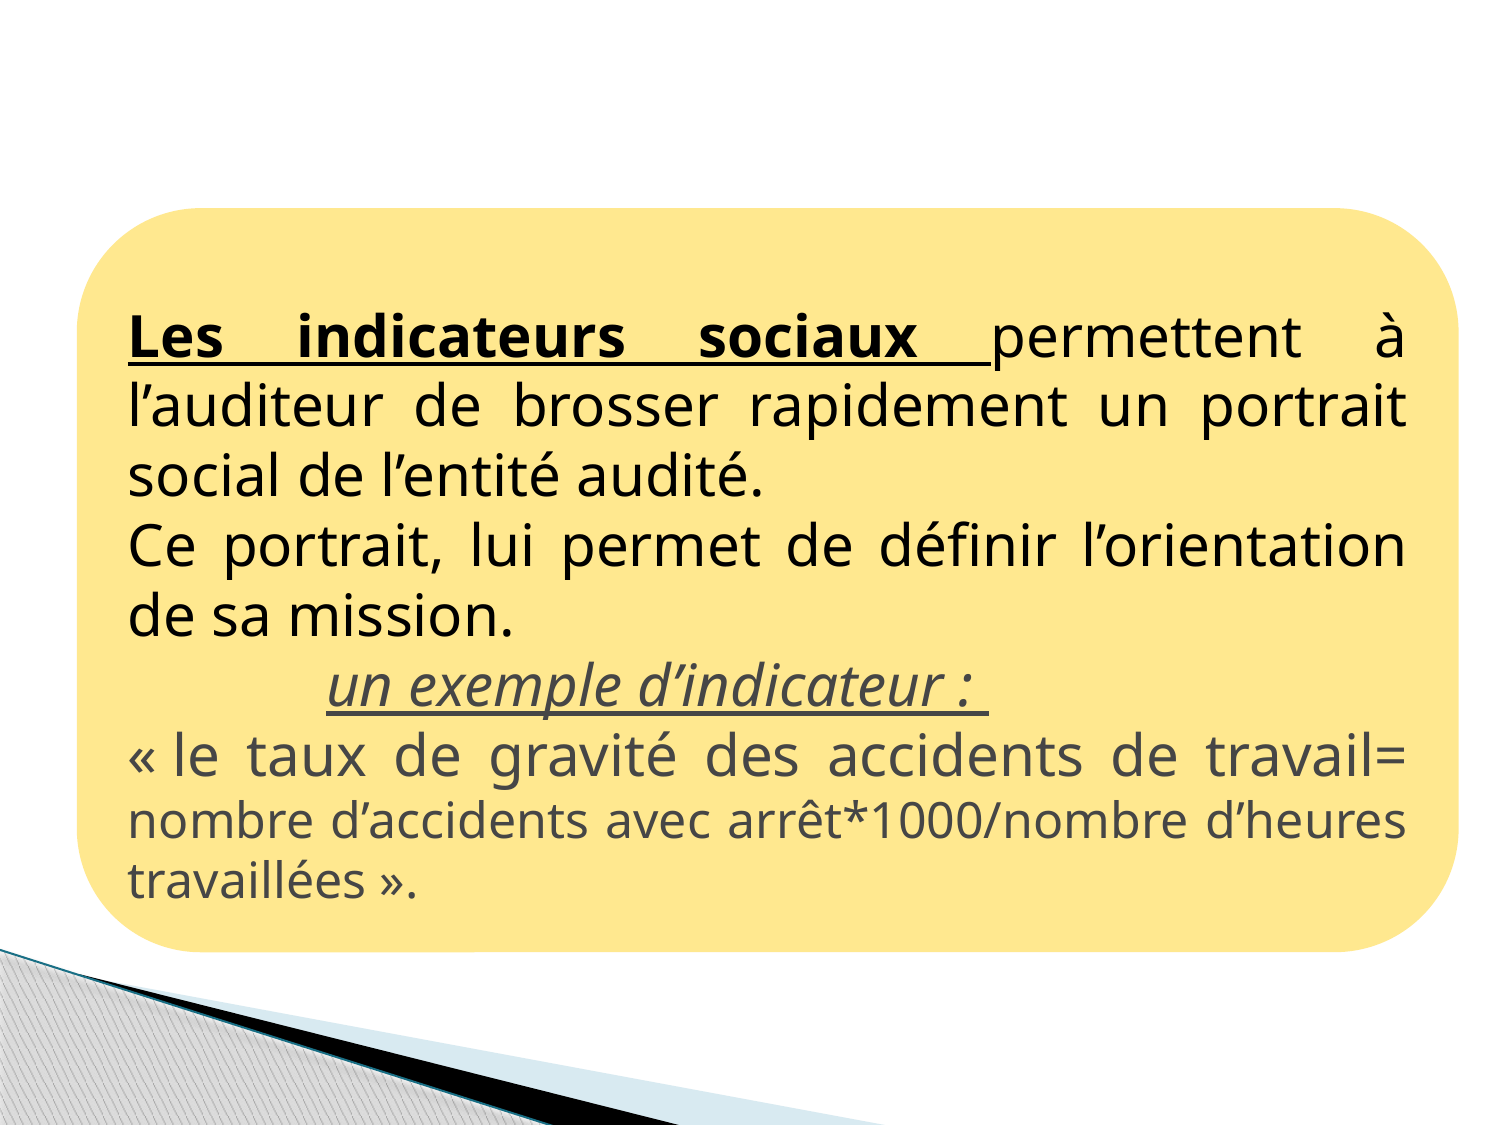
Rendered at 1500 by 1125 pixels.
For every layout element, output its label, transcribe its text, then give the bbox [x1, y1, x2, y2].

text_box Les indicateurs sociaux permettent à l’auditeur de brosser rapidement un portrait social de l’entité audité. Ce portrait, lui permet de définir l’orientation de sa mission. un exemple d’indicateur : « le taux de gravité des accidents de travail= nombre d’accidents avec arrêt*1000/nombre d’heures travaillées ». [76, 208, 1459, 953]
